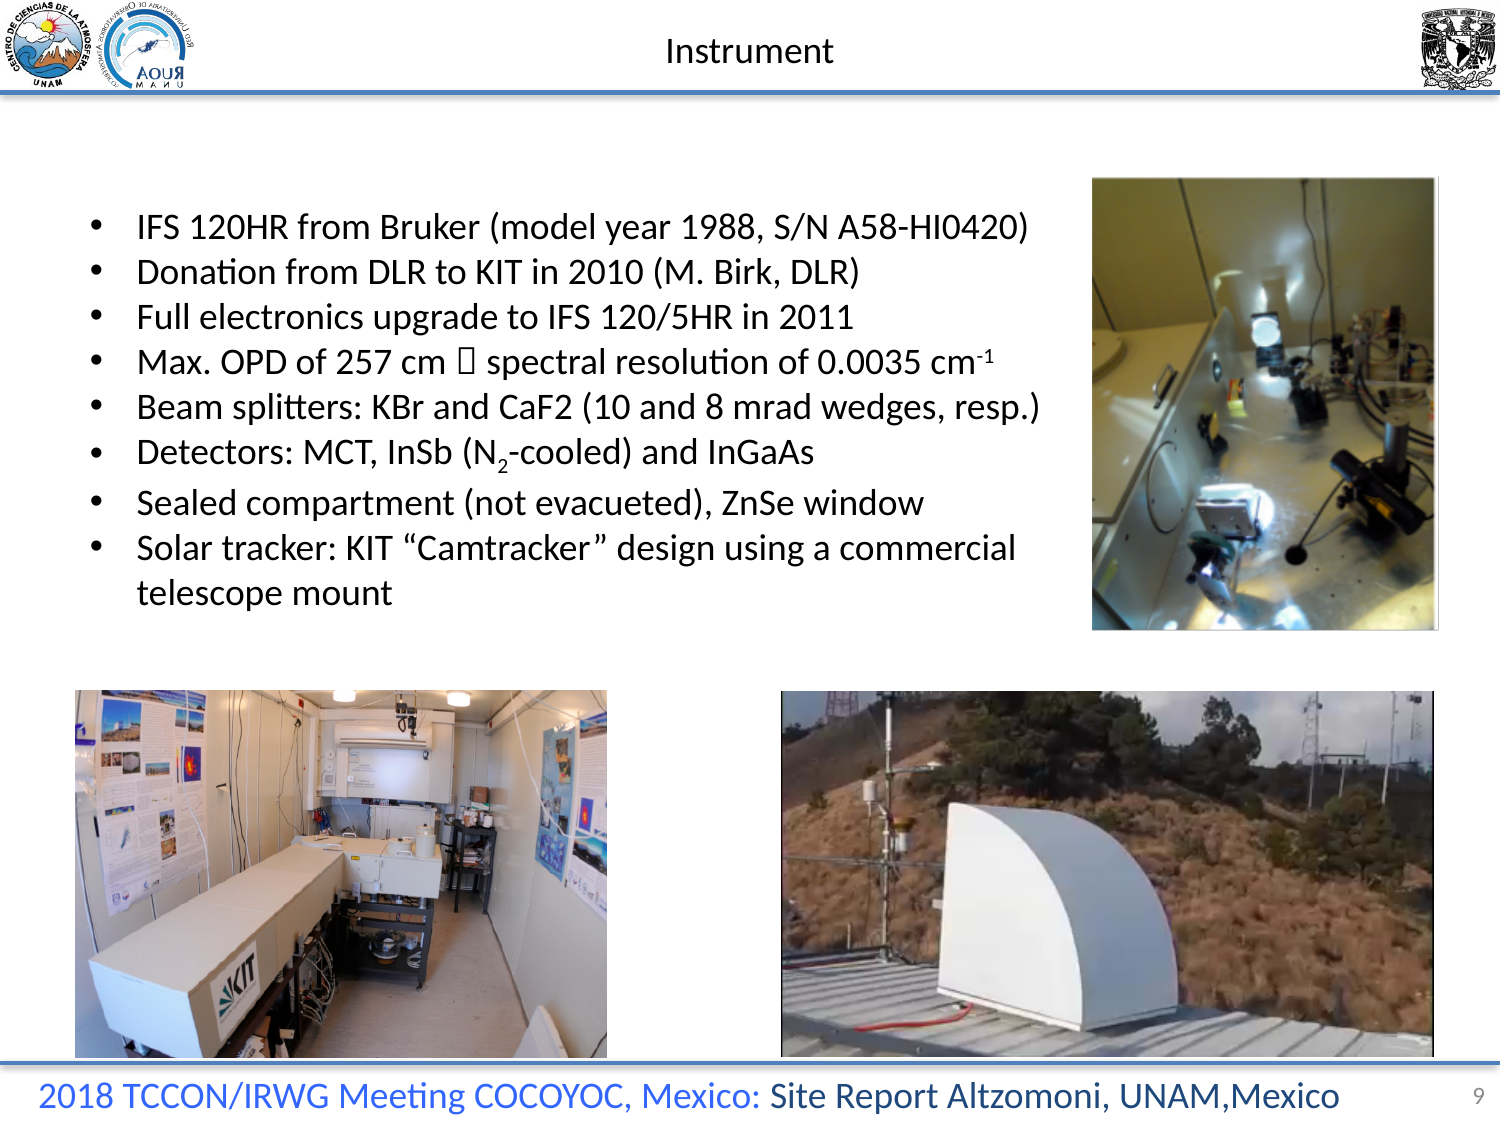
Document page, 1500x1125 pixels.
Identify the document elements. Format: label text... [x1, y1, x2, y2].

title Instrument [75, 0, 1425, 98]
picture [74, 690, 607, 1058]
footer 2018 TCCON/IRWG Meeting COCOYOC, Mexico: Site Report Altzomoni, UNAM,Mexico [0, 1063, 1378, 1124]
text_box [780, 690, 1435, 1058]
text_box IFS 120HR from Bruker (model year 1988, S/N A58-HI0420) Donation from DLR to KIT in 2010 (M. Birk, DLR) Full electronics upgrade to IFS 120/5HR in 2011 Max. OPD of 257 cm  spectral resolution of 0.0035 cm-1 Beam splitters: KBr and CaF2 (10 and 8 mrad wedges, resp.) Detectors: MCT, InSb (N2-cooled) and InGaAs Sealed compartment (not evacueted), ZnSe window Solar tracker: KIT “Camtracker” design using a commercial telescope mount [75, 194, 1078, 666]
picture [1092, 176, 1442, 632]
slide_number 9 [1378, 1065, 1500, 1125]
picture [0, 0, 75, 90]
picture [1425, 3, 1500, 90]
